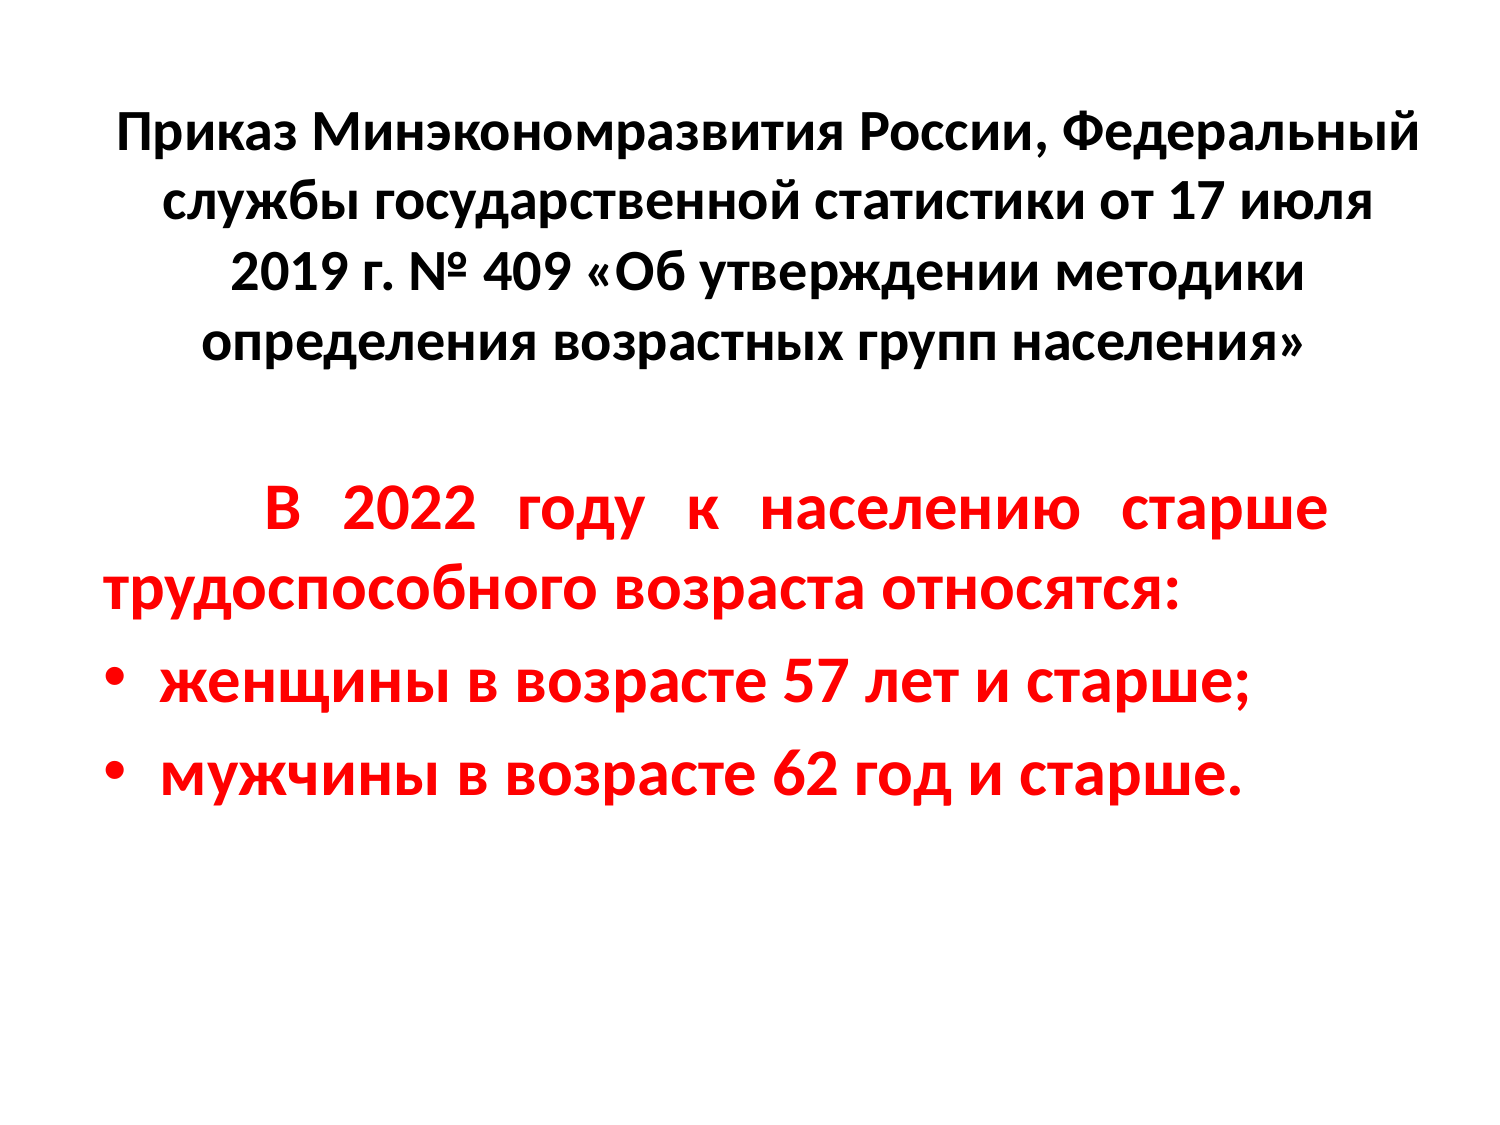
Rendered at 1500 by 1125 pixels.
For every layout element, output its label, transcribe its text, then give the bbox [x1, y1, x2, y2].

title Приказ Минэкономразвития России, Федеральный службы государственной статистики от 17 июля 2019 г. № 409 «Об утверждении методики определения возрастных групп населения» [88, 54, 1450, 409]
list В 2022 году к населению старше трудоспособного возраста относятся: женщины в возрасте 57 лет и старше; мужчины в возрасте 62 год и старше. [88, 361, 1426, 1105]
